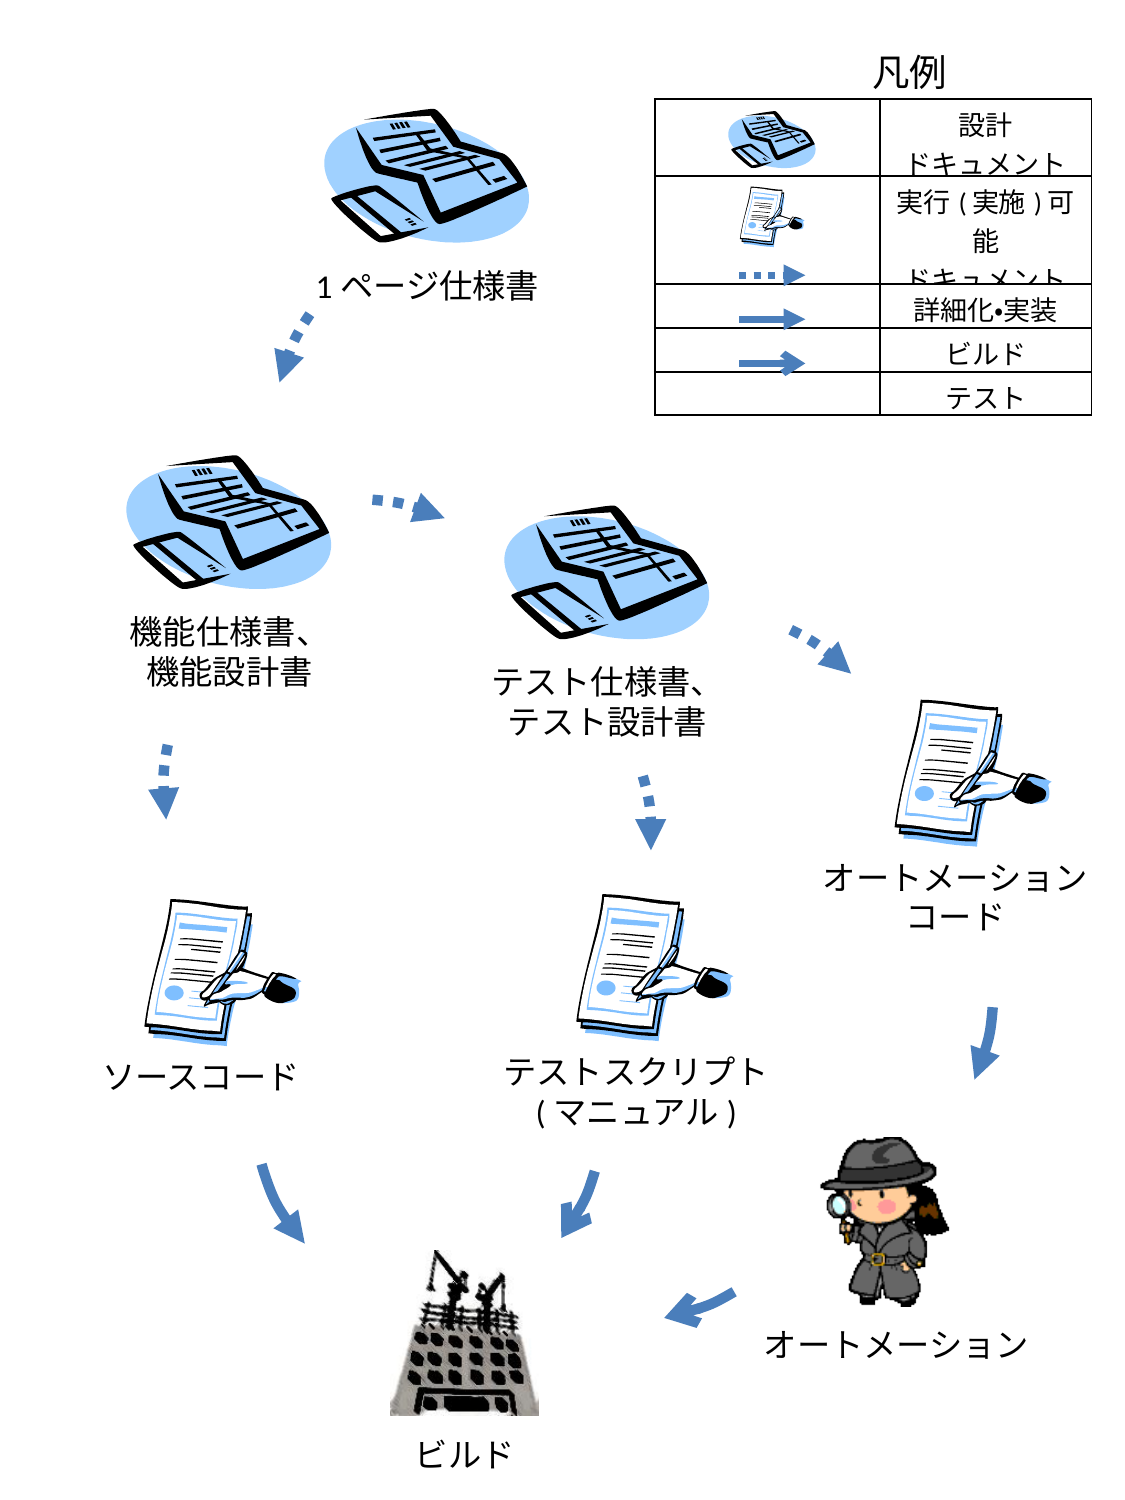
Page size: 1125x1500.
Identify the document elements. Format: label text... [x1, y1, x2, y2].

table_cell テスト [881, 373, 1091, 414]
table_cell [656, 373, 879, 414]
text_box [390, 1250, 540, 1483]
text_box [790, 629, 852, 674]
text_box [489, 504, 726, 751]
table_cell [656, 285, 879, 327]
table_cell ビルド [881, 329, 1091, 371]
text_box [372, 498, 445, 520]
table_cell 実行(実施)可能 ドキュメント [881, 177, 1091, 283]
table_cell [656, 177, 879, 283]
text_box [828, 699, 1083, 946]
text_box [260, 1164, 305, 1244]
table_cell [656, 329, 879, 371]
picture [739, 186, 805, 248]
table_header 設計 ドキュメント [881, 100, 1091, 175]
text_box 凡例 [857, 41, 963, 101]
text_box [118, 454, 341, 700]
text_box [561, 1170, 596, 1238]
text_box [276, 321, 307, 383]
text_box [305, 107, 550, 314]
table_cell 詳細化・実装 [881, 285, 1091, 327]
table_header [656, 100, 879, 175]
picture [727, 110, 817, 170]
text_box [642, 775, 658, 851]
text_box [973, 1007, 994, 1080]
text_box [769, 1137, 1024, 1373]
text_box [99, 898, 303, 1105]
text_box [512, 893, 760, 1140]
text_box [158, 744, 171, 820]
text_box [664, 1291, 735, 1323]
